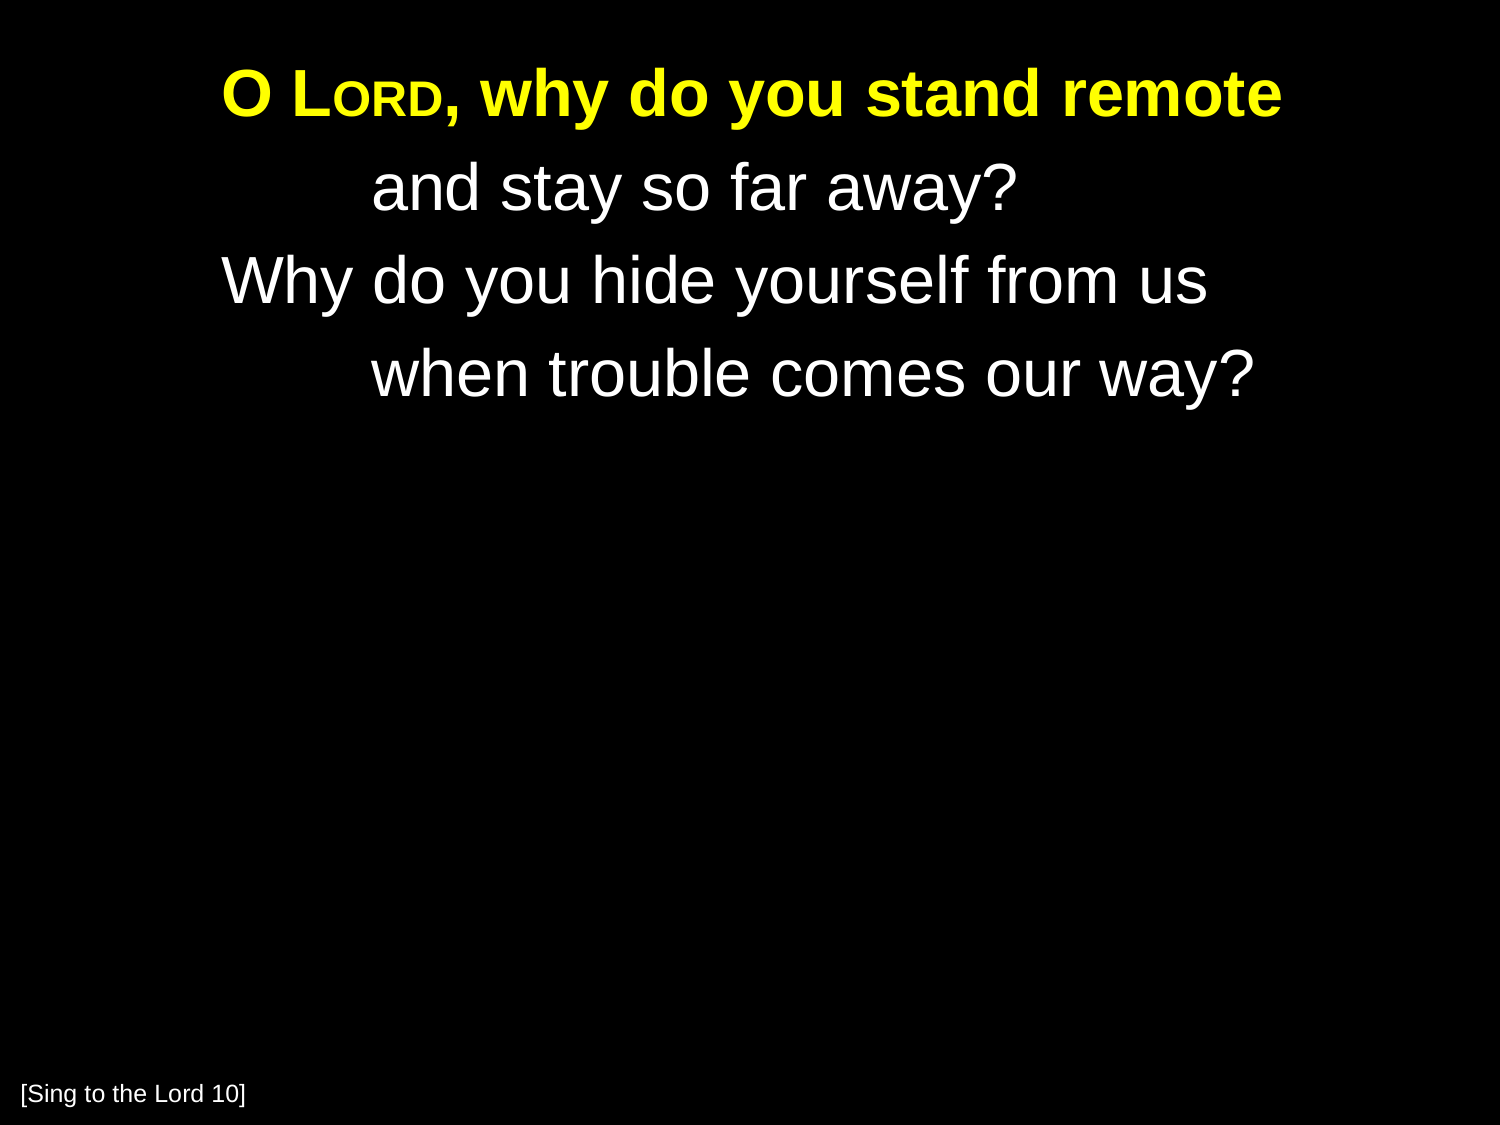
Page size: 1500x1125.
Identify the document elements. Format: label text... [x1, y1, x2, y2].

text_box [Sing to the Lord 10] [5, 1070, 526, 1115]
list O LORD, why do you stand remote and stay so far away? Why do you hide yourself from us when trouble comes our way? [0, 42, 1500, 1047]
